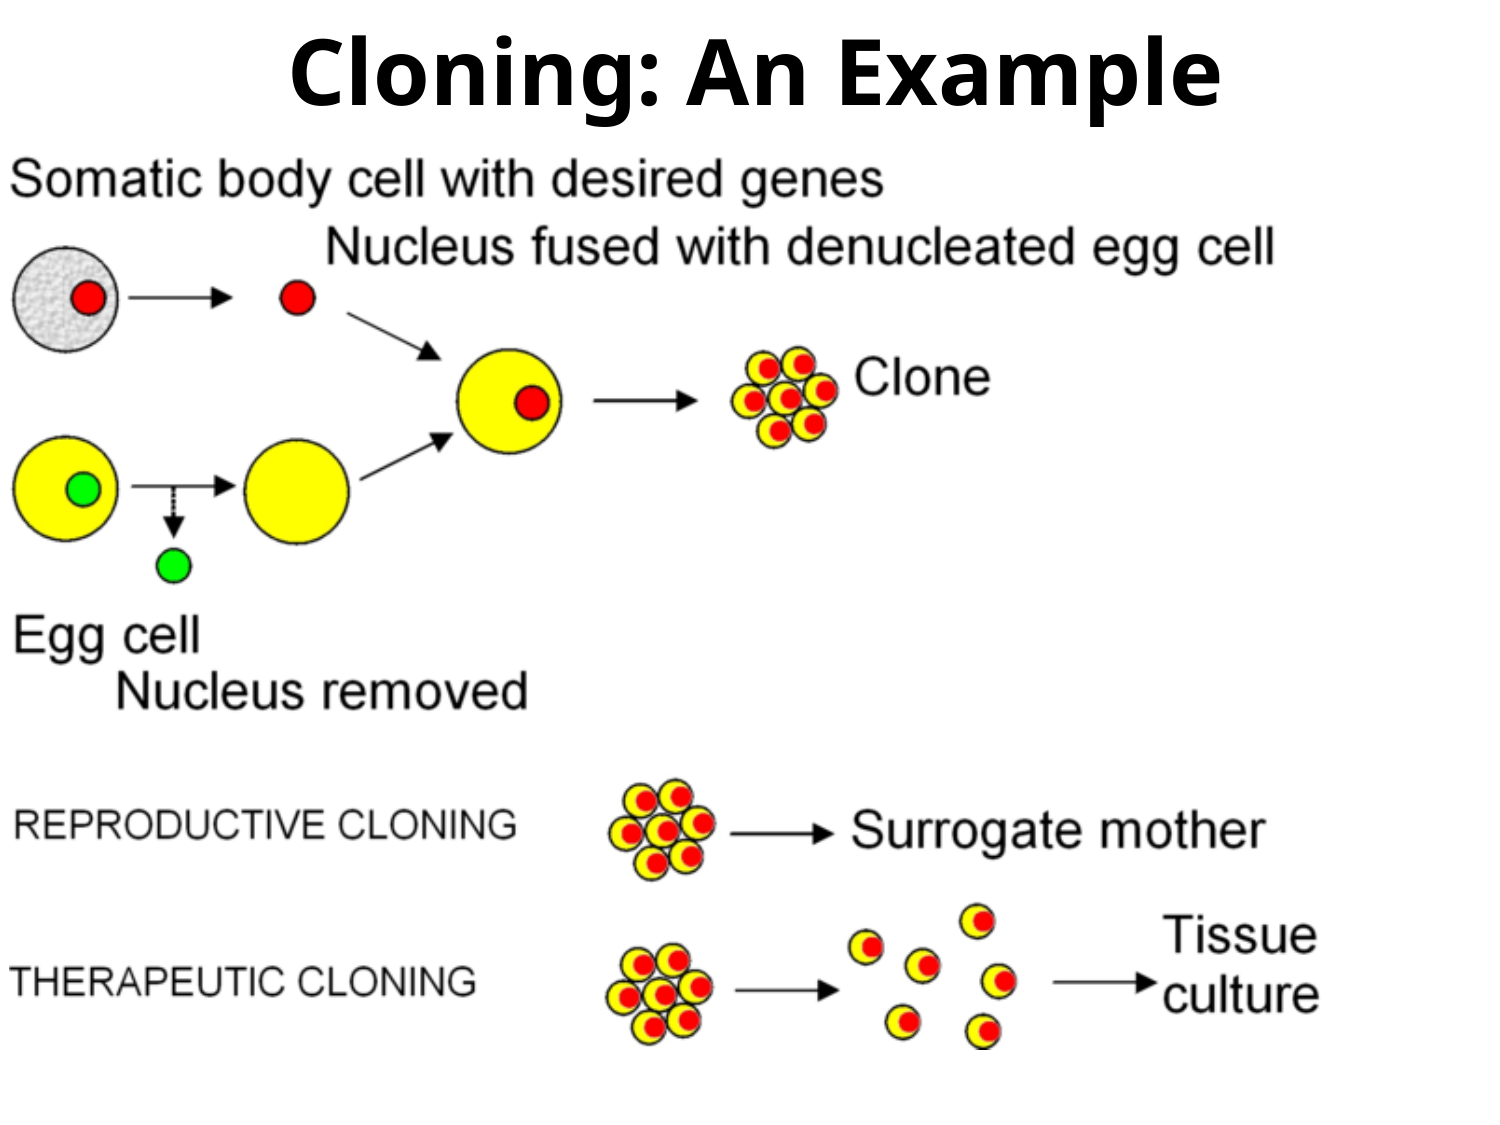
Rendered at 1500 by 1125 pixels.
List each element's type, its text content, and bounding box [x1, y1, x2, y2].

picture [9, 149, 1500, 1051]
title Cloning: An Example [74, 0, 1438, 138]
